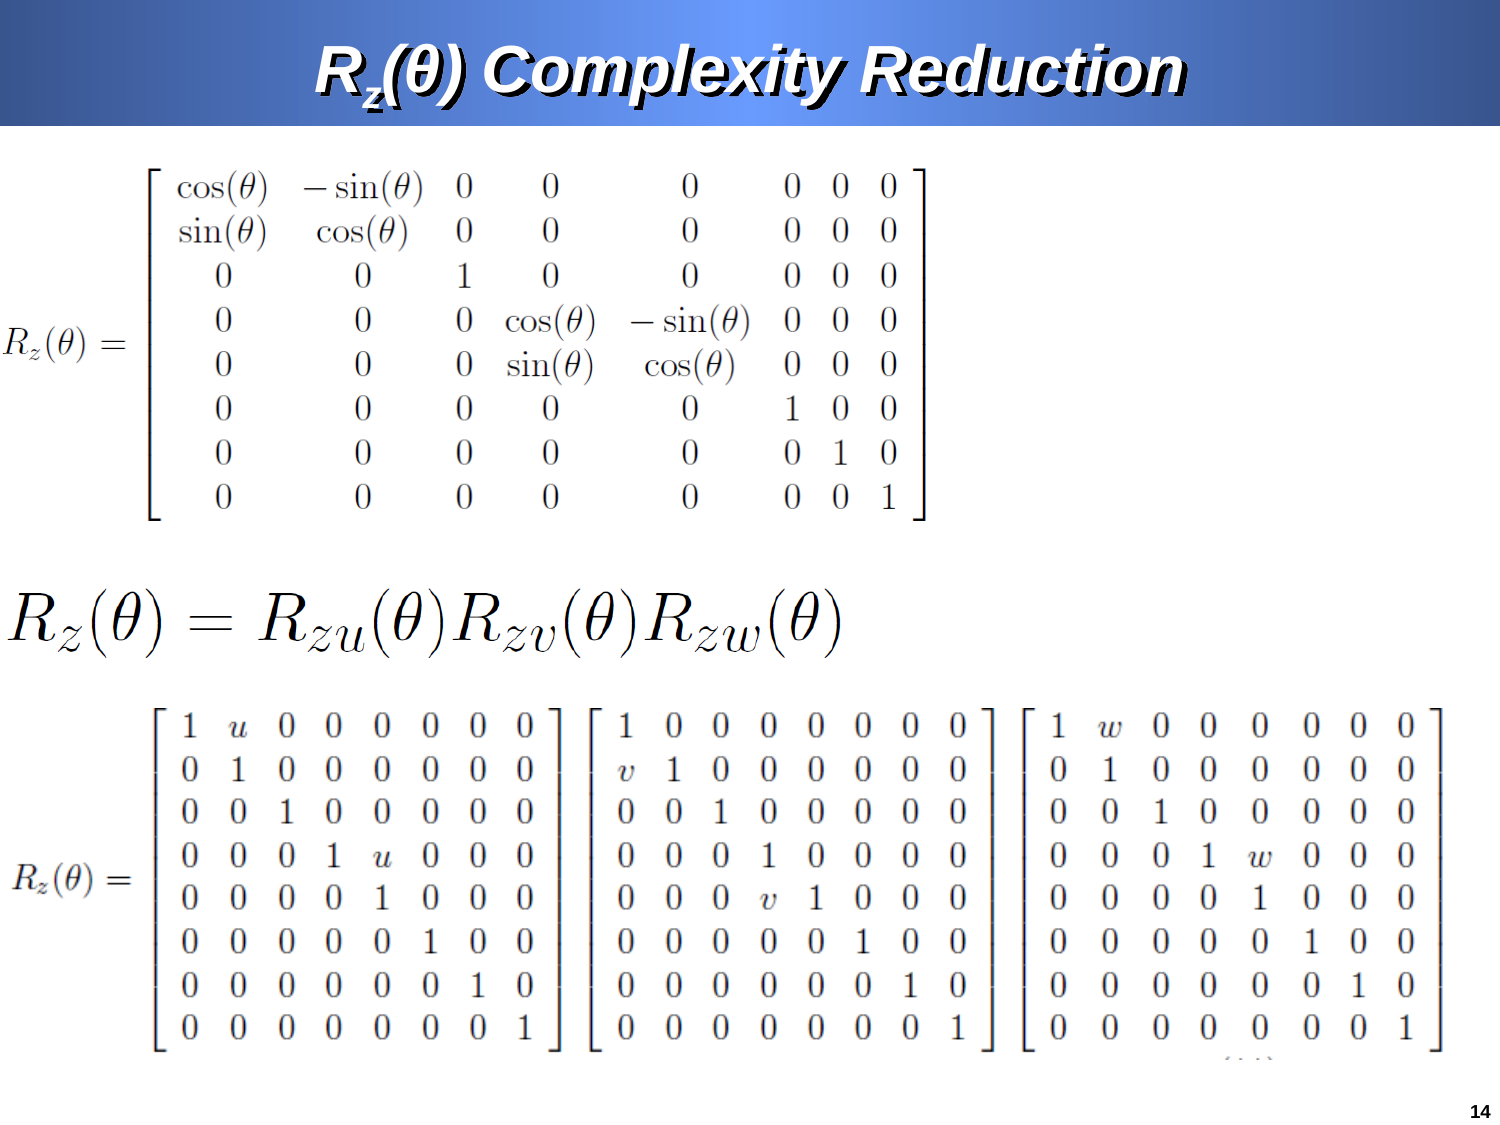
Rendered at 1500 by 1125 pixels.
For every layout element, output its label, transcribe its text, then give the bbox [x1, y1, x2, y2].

slide_number 13 [1368, 1091, 1500, 1125]
picture [0, 585, 842, 662]
picture [8, 708, 1446, 1061]
title Rz(θ) Complexity Reduction [74, 12, 1426, 126]
picture [1, 162, 930, 527]
